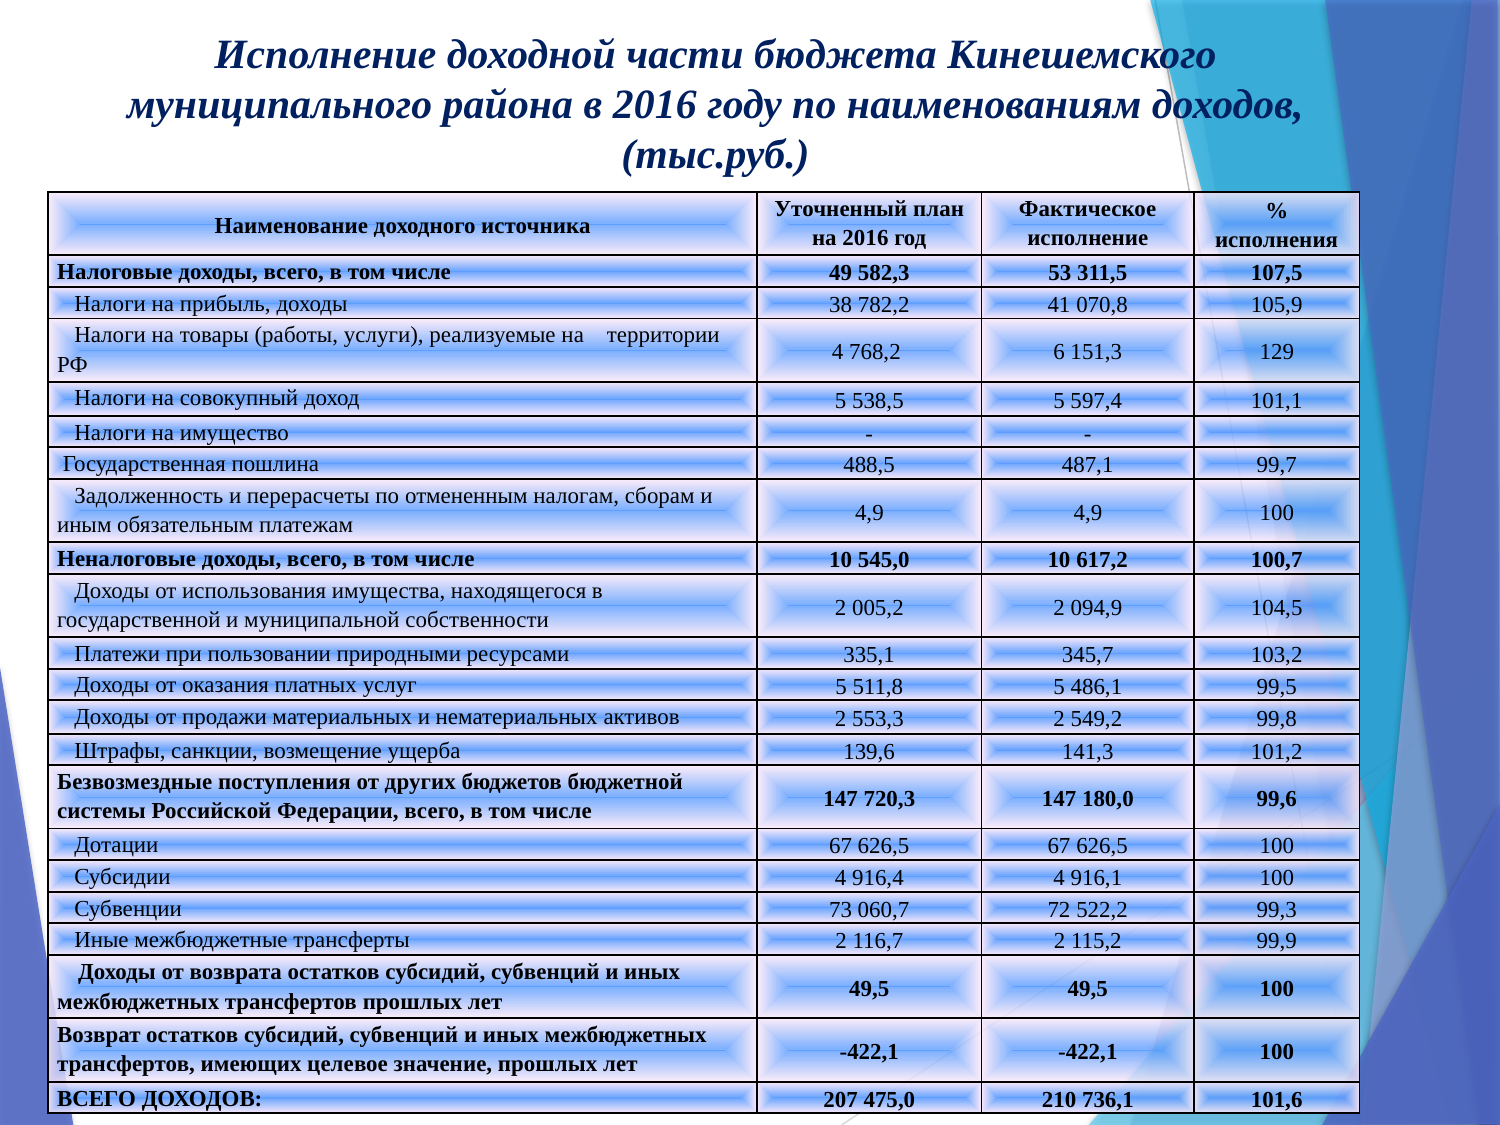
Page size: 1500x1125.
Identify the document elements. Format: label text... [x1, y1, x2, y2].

table_cell Доходы от оказания платных услуг [49, 670, 756, 699]
table_cell 488,5 [758, 448, 981, 478]
table_cell 104,5 [1195, 575, 1359, 636]
table_cell 2 115,2 [982, 924, 1193, 954]
table_cell 99,7 [1195, 448, 1359, 478]
table_header Наименование доходного источника [49, 193, 756, 254]
table_cell 147 180,0 [982, 766, 1193, 828]
table_cell 99,6 [1195, 766, 1359, 828]
table_cell 41 070,8 [982, 288, 1193, 318]
table_cell 5 511,8 [758, 670, 981, 699]
table_cell 6 151,3 [982, 319, 1193, 381]
table_cell Доходы от возврата остатков субсидий, субвенций и иных межбюджетных трансфертов прошлых лет [49, 956, 756, 1017]
table_cell Штрафы, санкции, возмещение ущерба [49, 735, 756, 764]
table_header Уточненный план на 2016 год [758, 193, 981, 254]
table_cell 99,3 [1195, 893, 1359, 922]
table_cell 101,6 [1195, 1083, 1359, 1112]
table_cell 2 005,2 [758, 575, 981, 636]
table_cell 10 545,0 [758, 543, 981, 573]
table_header Фактическое исполнение [982, 193, 1193, 254]
table_cell 67 626,5 [982, 829, 1193, 859]
table_cell 53 311,5 [982, 256, 1193, 286]
table_cell 2 116,7 [758, 924, 981, 954]
table_cell 2 549,2 [982, 701, 1193, 733]
table_cell [1195, 417, 1359, 446]
table_cell Субсидии [49, 861, 756, 891]
table_cell 4 916,4 [758, 861, 981, 891]
text_box Исполнение доходной части бюджета Кинешемского муниципального района в 2016 году по наименованиям доходов, (тыс.руб.) [48, 75, 1384, 184]
table_cell 101,1 [1195, 383, 1359, 415]
table_cell 129 [1195, 319, 1359, 381]
table_cell Неналоговые доходы, всего, в том числе [49, 543, 756, 573]
table_cell ВСЕГО ДОХОДОВ: [49, 1083, 756, 1112]
table_cell 207 475,0 [758, 1083, 981, 1112]
table_cell 147 720,3 [758, 766, 981, 828]
table_cell 99,8 [1195, 701, 1359, 733]
table_cell Задолженность и перерасчеты по отмененным налогам, сборам и иным обязательным платежам [49, 480, 756, 541]
table_cell 5 538,5 [758, 383, 981, 415]
table_cell 5 486,1 [982, 670, 1193, 699]
table_cell 487,1 [982, 448, 1193, 478]
table_cell 101,2 [1195, 735, 1359, 764]
table_cell 4,9 [982, 480, 1193, 541]
table_cell Платежи при пользовании природными ресурсами [49, 638, 756, 668]
table_cell Налоговые доходы, всего, в том числе [49, 256, 756, 286]
table_cell 99,9 [1195, 924, 1359, 954]
table_cell 335,1 [758, 638, 981, 668]
table_cell 73 060,7 [758, 893, 981, 922]
table_cell Дотации [49, 829, 756, 859]
table_cell 67 626,5 [758, 829, 981, 859]
table_cell Безвозмездные поступления от других бюджетов бюджетной системы Российской Федерации, всего, в том числе [49, 766, 756, 828]
table_cell 2 094,9 [982, 575, 1193, 636]
table_cell 100 [1195, 861, 1359, 891]
table_cell 72 522,2 [982, 893, 1193, 922]
table_cell Возврат остатков субсидий, субвенций и иных межбюджетных трансфертов, имеющих целевое значение, прошлых лет [49, 1019, 756, 1081]
table_cell 210 736,1 [982, 1083, 1193, 1112]
table_cell 49 582,3 [758, 256, 981, 286]
table_cell 100,7 [1195, 543, 1359, 573]
table_cell 100 [1195, 829, 1359, 859]
table_cell 4,9 [758, 480, 981, 541]
table_cell Доходы от использования имущества, находящегося в государственной и муниципальной собственности [49, 575, 756, 636]
table_cell 4 916,1 [982, 861, 1193, 891]
table_cell Налоги на имущество [49, 417, 756, 446]
table_cell -422,1 [758, 1019, 981, 1081]
table_cell Субвенции [49, 893, 756, 922]
table_cell 10 617,2 [982, 543, 1193, 573]
text_box [0, 0, 1500, 75]
table_cell Доходы от продажи материальных и нематериальных активов [49, 701, 756, 733]
table_cell 103,2 [1195, 638, 1359, 668]
table_cell - [758, 417, 981, 446]
table_cell 49,5 [758, 956, 981, 1017]
table_cell Государственная пошлина [49, 448, 756, 478]
table_cell 107,5 [1195, 256, 1359, 286]
table_cell 49,5 [982, 956, 1193, 1017]
table_cell 345,7 [982, 638, 1193, 668]
table_cell 99,5 [1195, 670, 1359, 699]
table_cell 139,6 [758, 735, 981, 764]
table_header % исполнения [1195, 193, 1359, 254]
table_cell - [982, 417, 1193, 446]
table_cell 4 768,2 [758, 319, 981, 381]
table_cell Налоги на прибыль, доходы [49, 288, 756, 318]
table_cell Иные межбюджетные трансферты [49, 924, 756, 954]
table_cell Налоги на товары (работы, услуги), реализуемые на территории РФ [49, 319, 756, 381]
table_cell 105,9 [1195, 288, 1359, 318]
table_cell -422,1 [982, 1019, 1193, 1081]
table_cell 100 [1195, 956, 1359, 1017]
table_cell 38 782,2 [758, 288, 981, 318]
table_cell Налоги на совокупный доход [49, 383, 756, 415]
table_cell 2 553,3 [758, 701, 981, 733]
table_cell 5 597,4 [982, 383, 1193, 415]
table_cell 100 [1195, 1019, 1359, 1081]
table_cell 141,3 [982, 735, 1193, 764]
table_cell 100 [1195, 480, 1359, 541]
